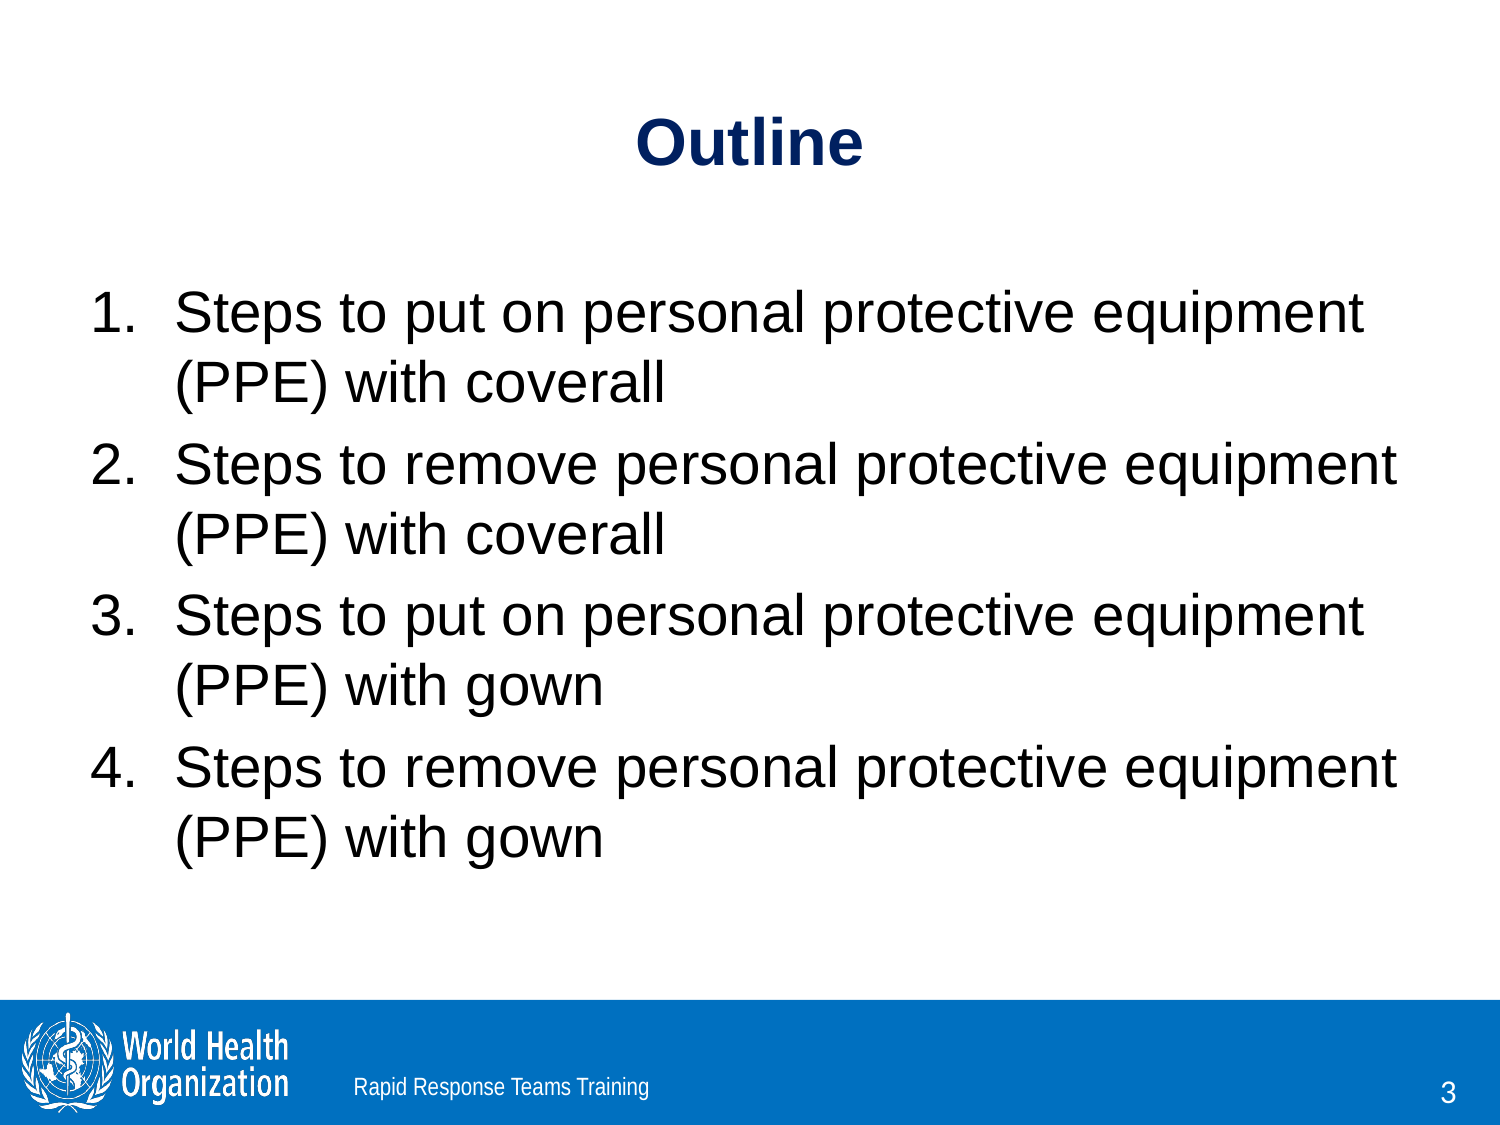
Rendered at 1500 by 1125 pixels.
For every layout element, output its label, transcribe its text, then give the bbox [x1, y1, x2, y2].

list Steps to put on personal protective equipment (PPE) with coverall Steps to remove personal protective equipment (PPE) with coverall Steps to put on personal protective equipment (PPE) with gown Steps to remove personal protective equipment (PPE) with gown [75, 267, 1425, 1005]
title Outline [75, 45, 1425, 233]
picture [21, 1012, 288, 1113]
